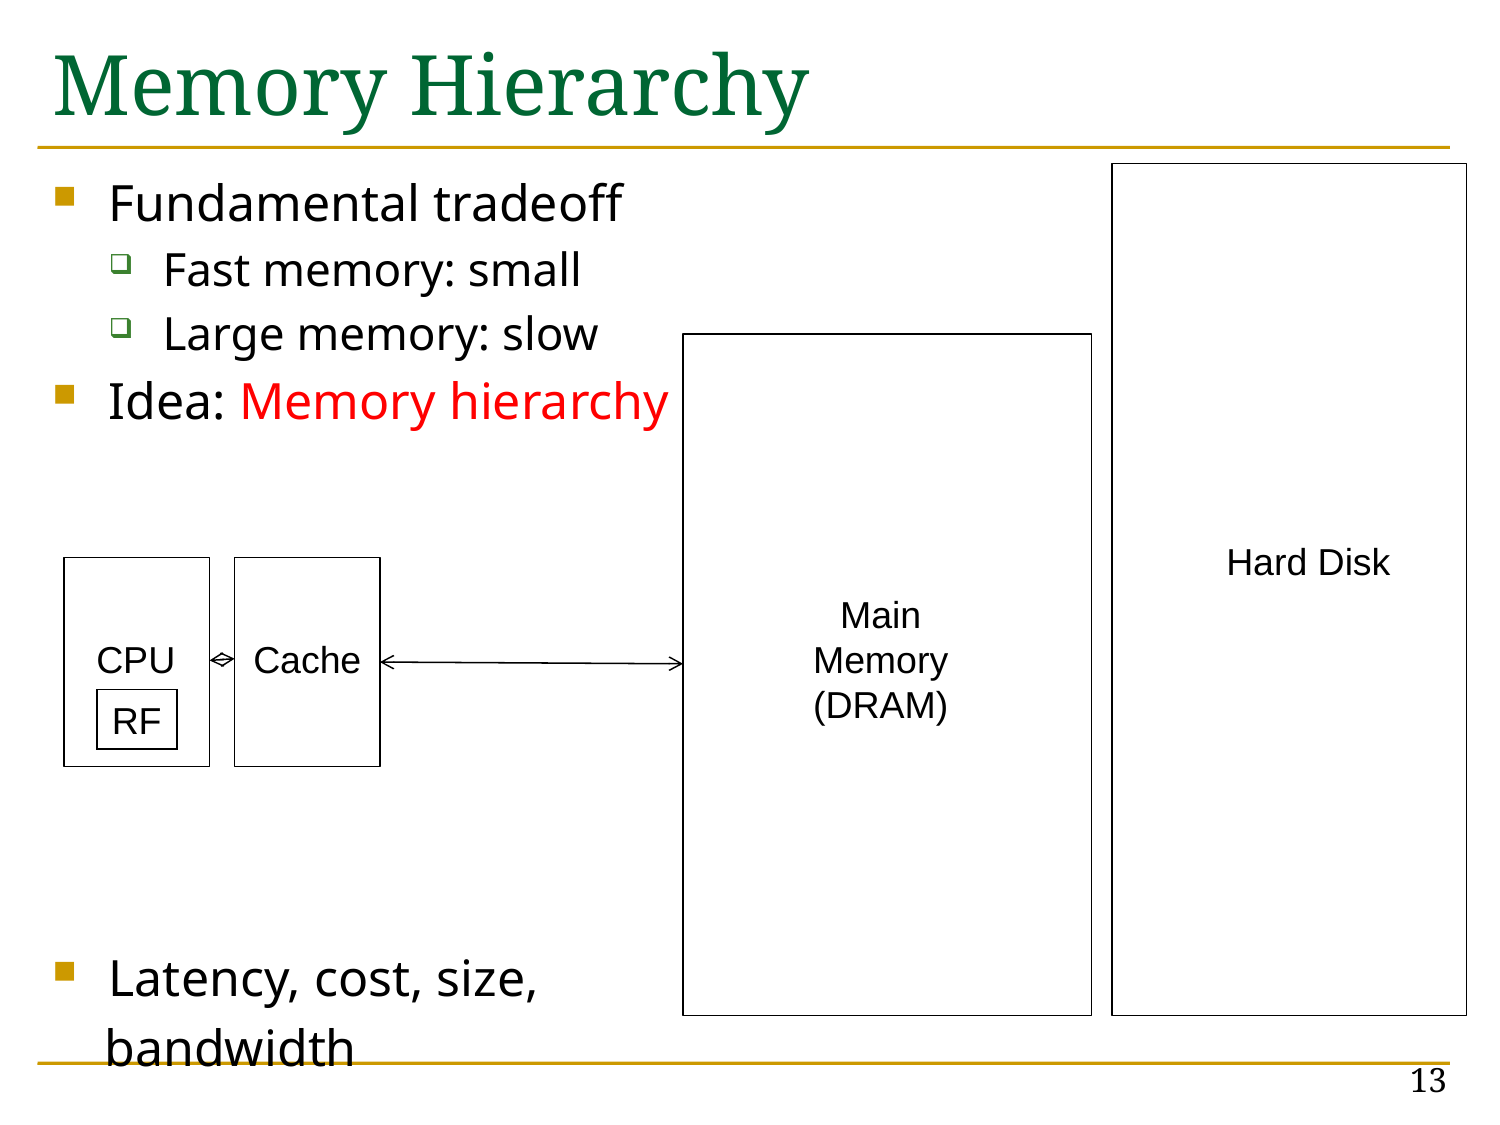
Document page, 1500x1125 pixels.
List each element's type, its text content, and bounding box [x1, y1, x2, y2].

text_box [64, 557, 210, 767]
text_box RF [97, 689, 177, 749]
list Fundamental tradeoff Fast memory: small Large memory: slow Idea: Memory hierarchy Latency, cost, size, bandwidth [37, 163, 1111, 1016]
text_box [683, 333, 1092, 1016]
text_box [1111, 163, 1467, 1016]
text_box Cache [234, 628, 380, 689]
title Memory Hierarchy [37, 24, 1450, 163]
text_box [234, 689, 380, 767]
text_box Main Memory (DRAM) [798, 583, 964, 779]
text_box [234, 557, 380, 628]
slide_number 13 [1111, 1036, 1462, 1112]
text_box CPU [81, 628, 191, 689]
text_box Hard Disk [1210, 530, 1407, 636]
